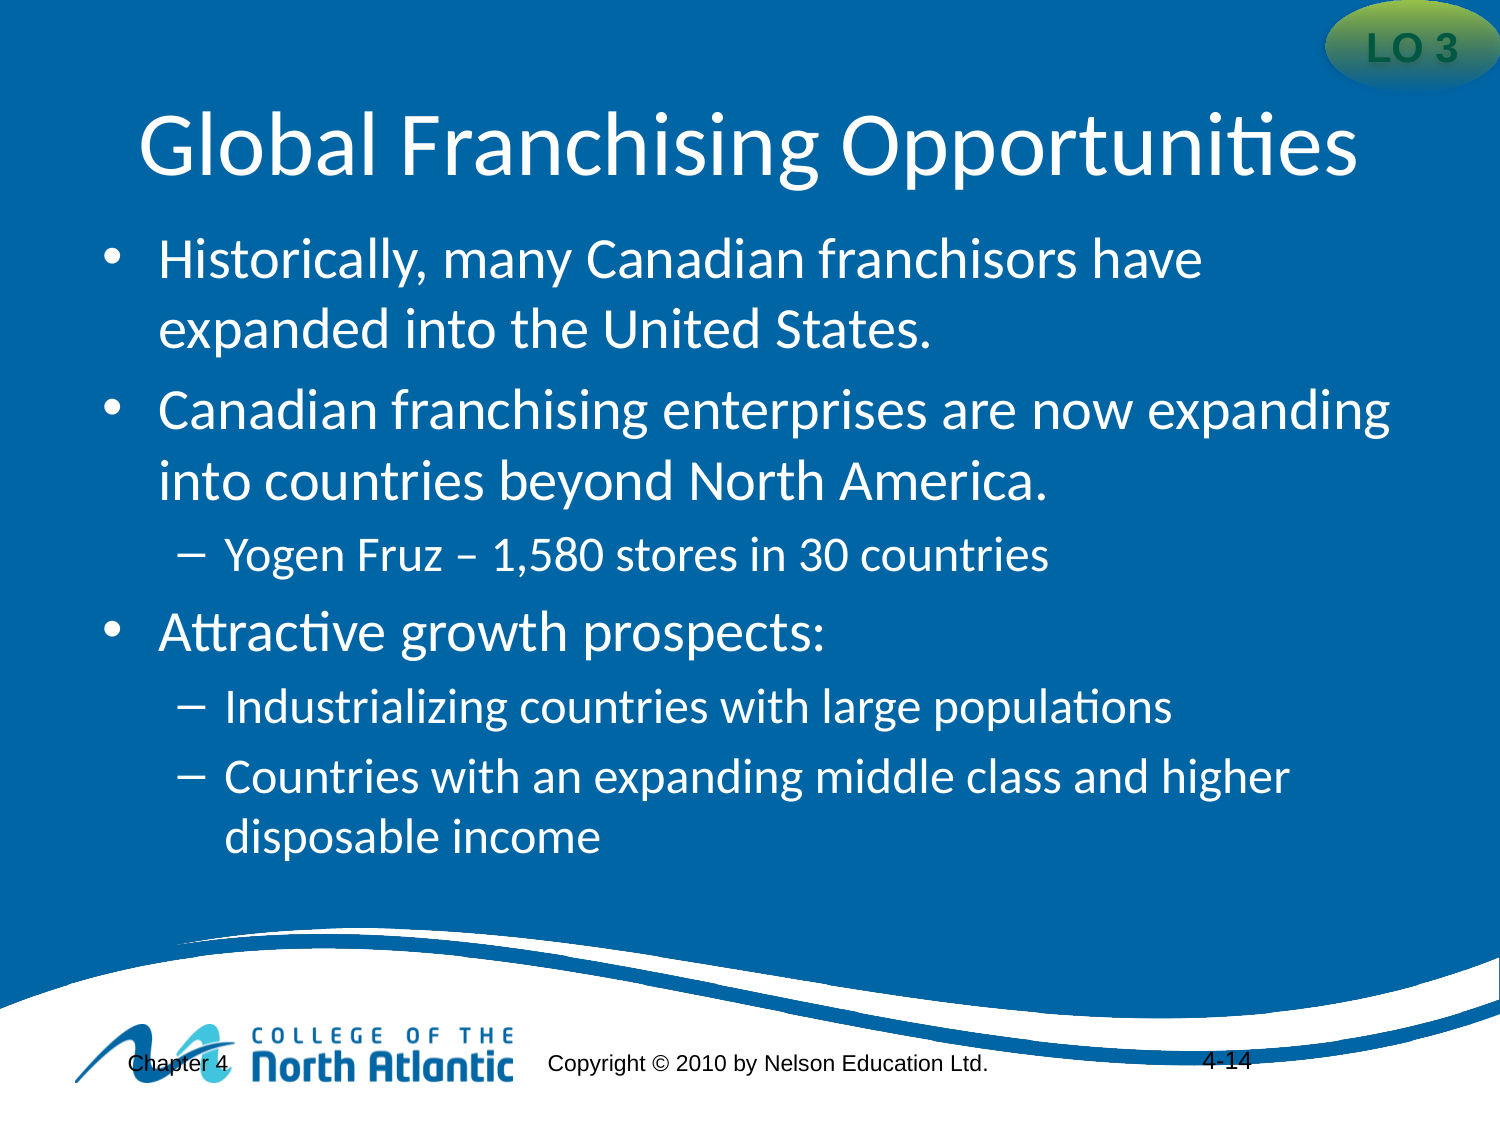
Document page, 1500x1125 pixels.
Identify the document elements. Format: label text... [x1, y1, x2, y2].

text_box LO 3 [1325, 0, 1500, 92]
title Global Franchising Opportunities [75, 45, 1425, 233]
picture [0, 928, 1500, 1125]
slide_number 4-14 [1187, 1037, 1500, 1113]
list Historically, many Canadian franchisors have expanded into the United States. Canadian franchising enterprises are now expanding into countries beyond North America. Yogen Fruz – 1,580 stores in 30 countries Attractive growth prospects: Industrializing countries with large populations Countries with an expanding middle class and higher disposable income [87, 212, 1438, 850]
